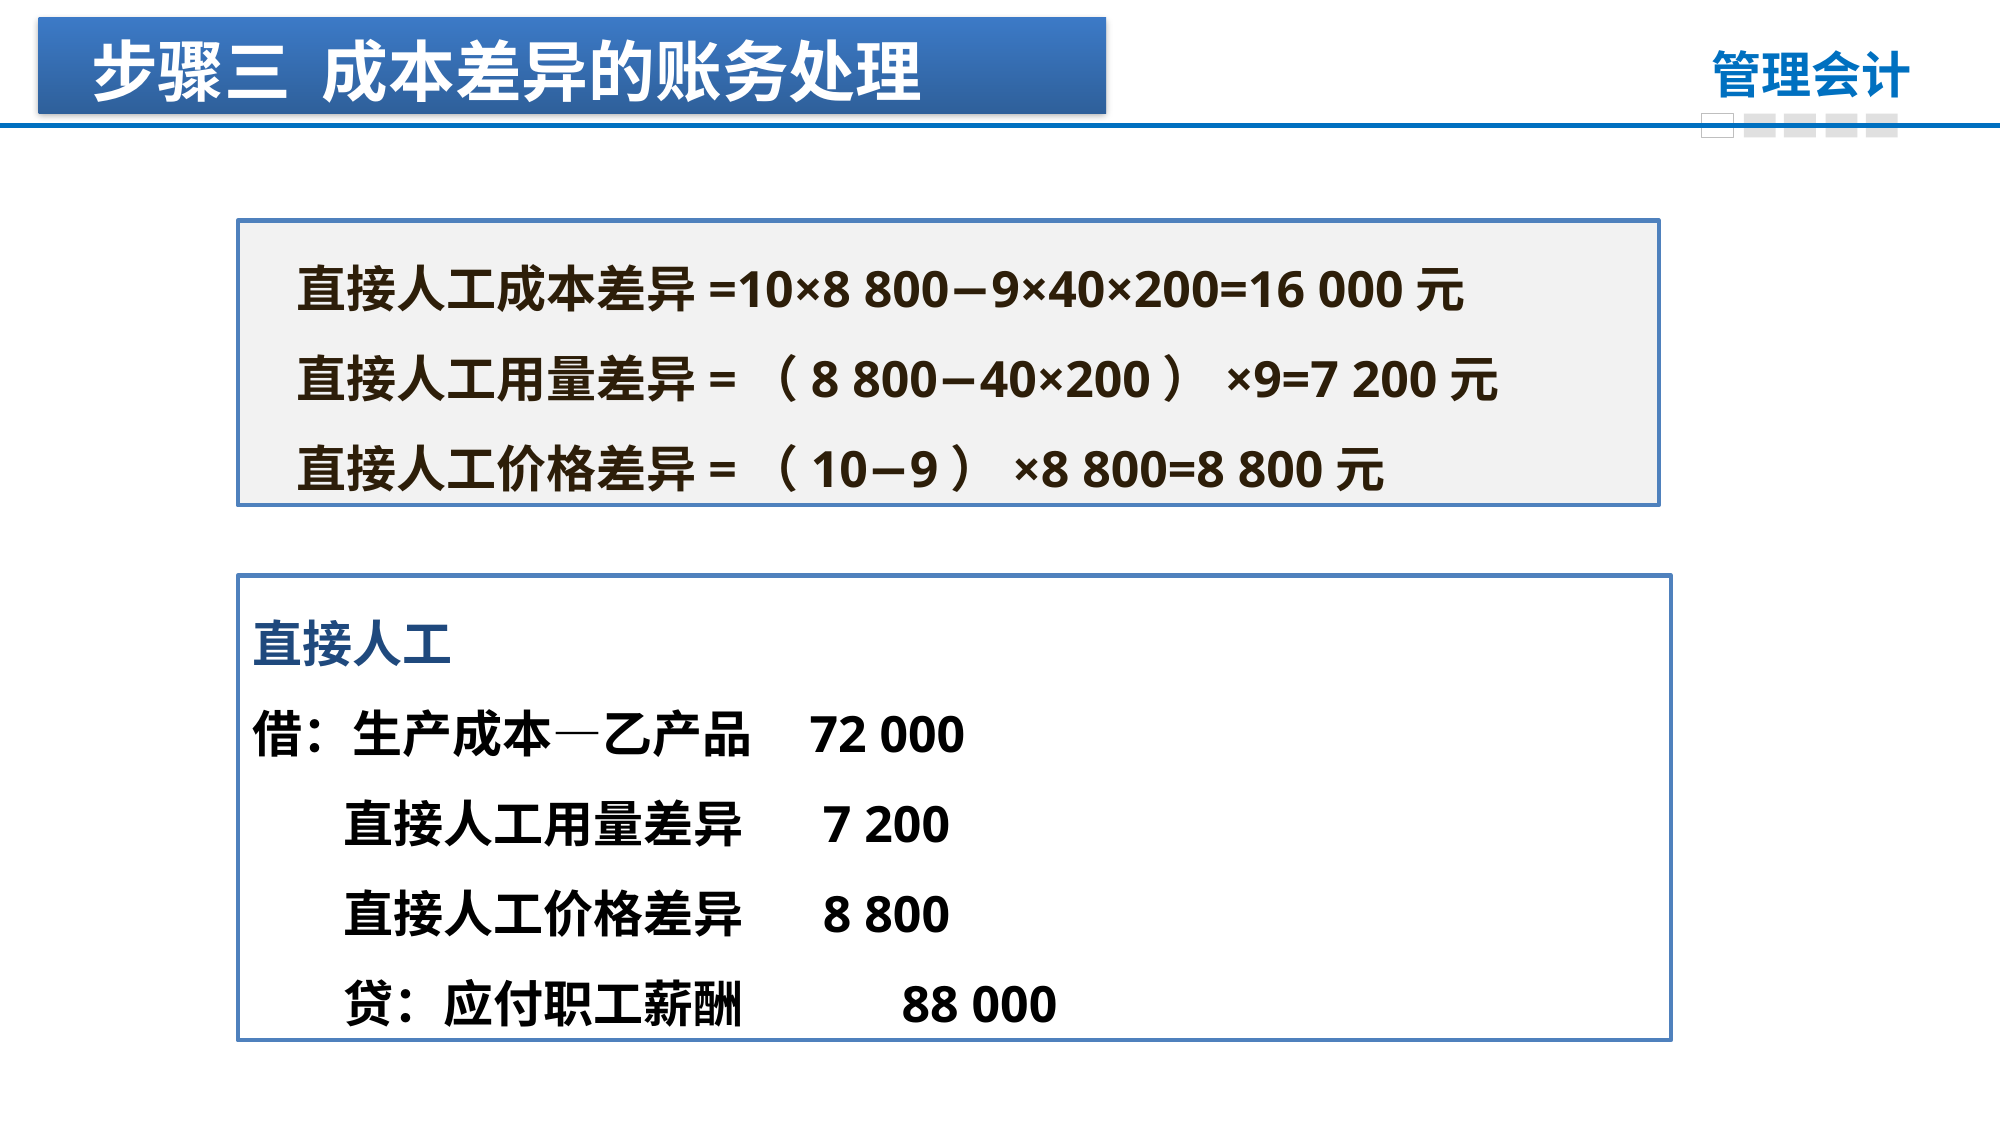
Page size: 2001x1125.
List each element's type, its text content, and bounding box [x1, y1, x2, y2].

text_box 直接人工 借：生产成本—乙产品 72 000 直接人工用量差异 7 200 直接人工价格差异 8 800 贷：应付职工薪酬 88 000 [236, 573, 1673, 1042]
text_box 直接人工成本差异=10×8 800−9×40×200=16 000元 直接人工用量差异=（8 800−40×200）×9=7 200元 直接人工价格差异=（10−9）×8 800=8 800元 [236, 218, 1661, 507]
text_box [38, 17, 1107, 119]
